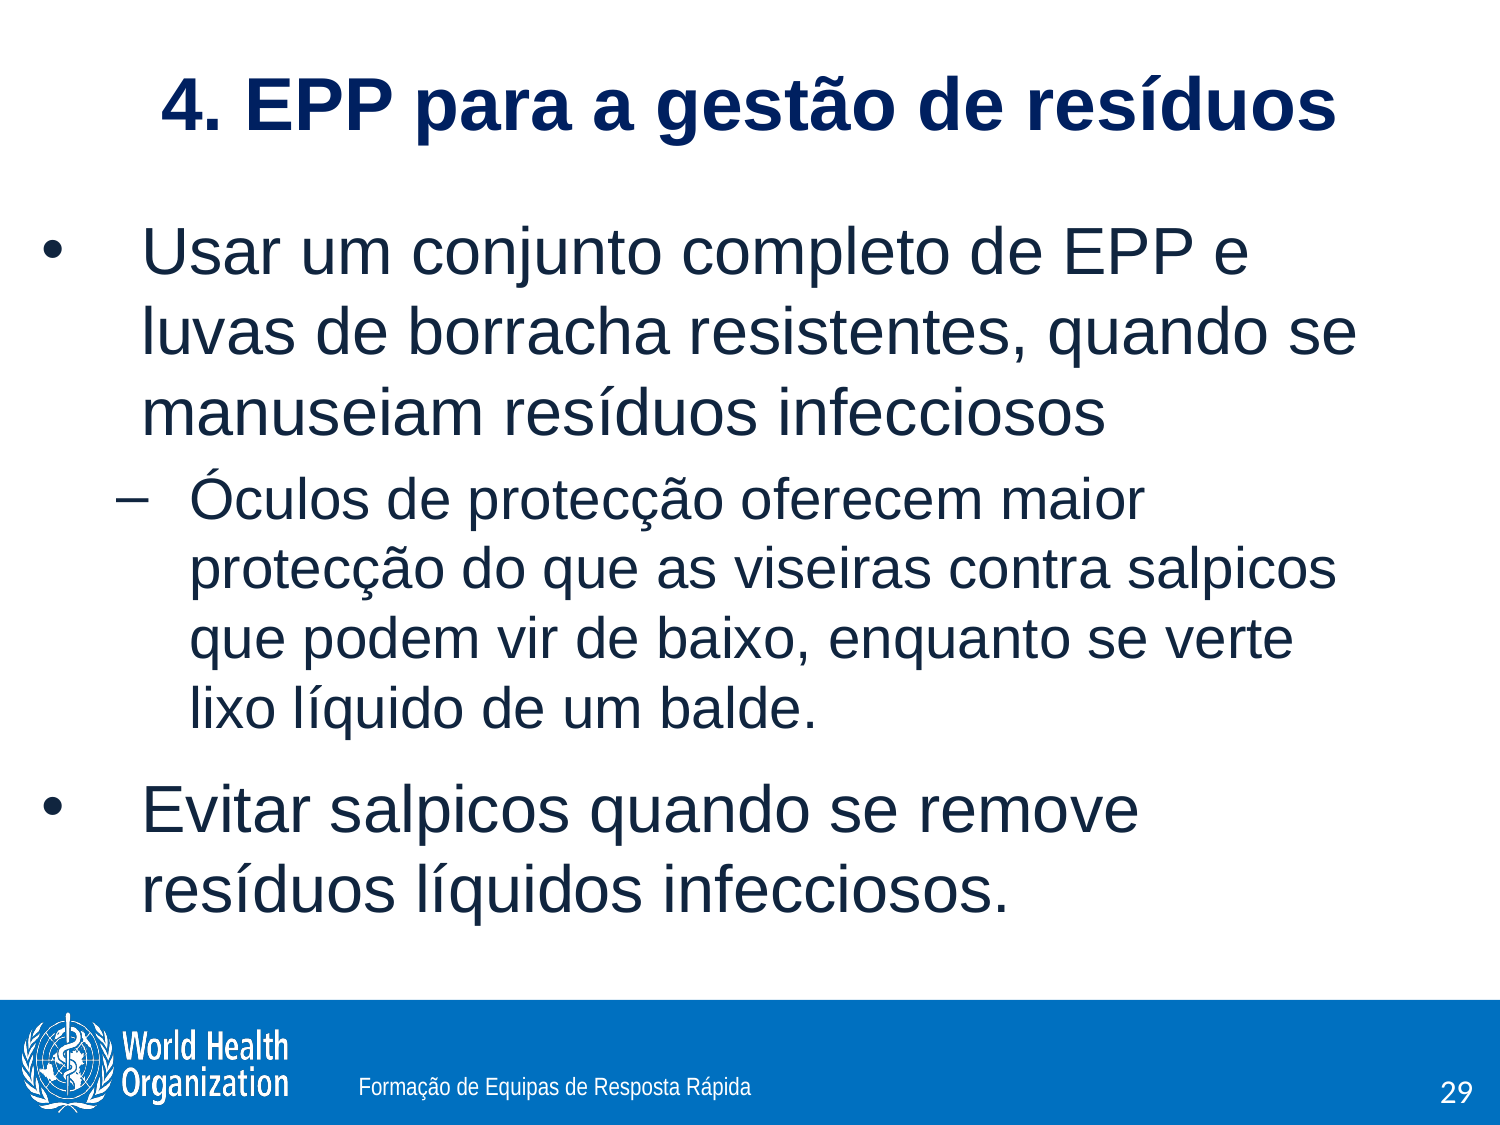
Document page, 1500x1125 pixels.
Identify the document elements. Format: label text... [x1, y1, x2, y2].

list Usar um conjunto completo de EPP e luvas de borracha resistentes, quando se manuseiam resíduos infecciosos Óculos de protecção oferecem maior protecção do que as viseiras contra salpicos que podem vir de baixo, enquanto se verte lixo líquido de um balde. Evitar salpicos quando se remove resíduos líquidos infecciosos. [41, 208, 1392, 1017]
title 4. EPP para a gestão de resíduos [29, 42, 1471, 159]
picture [21, 1012, 288, 1113]
